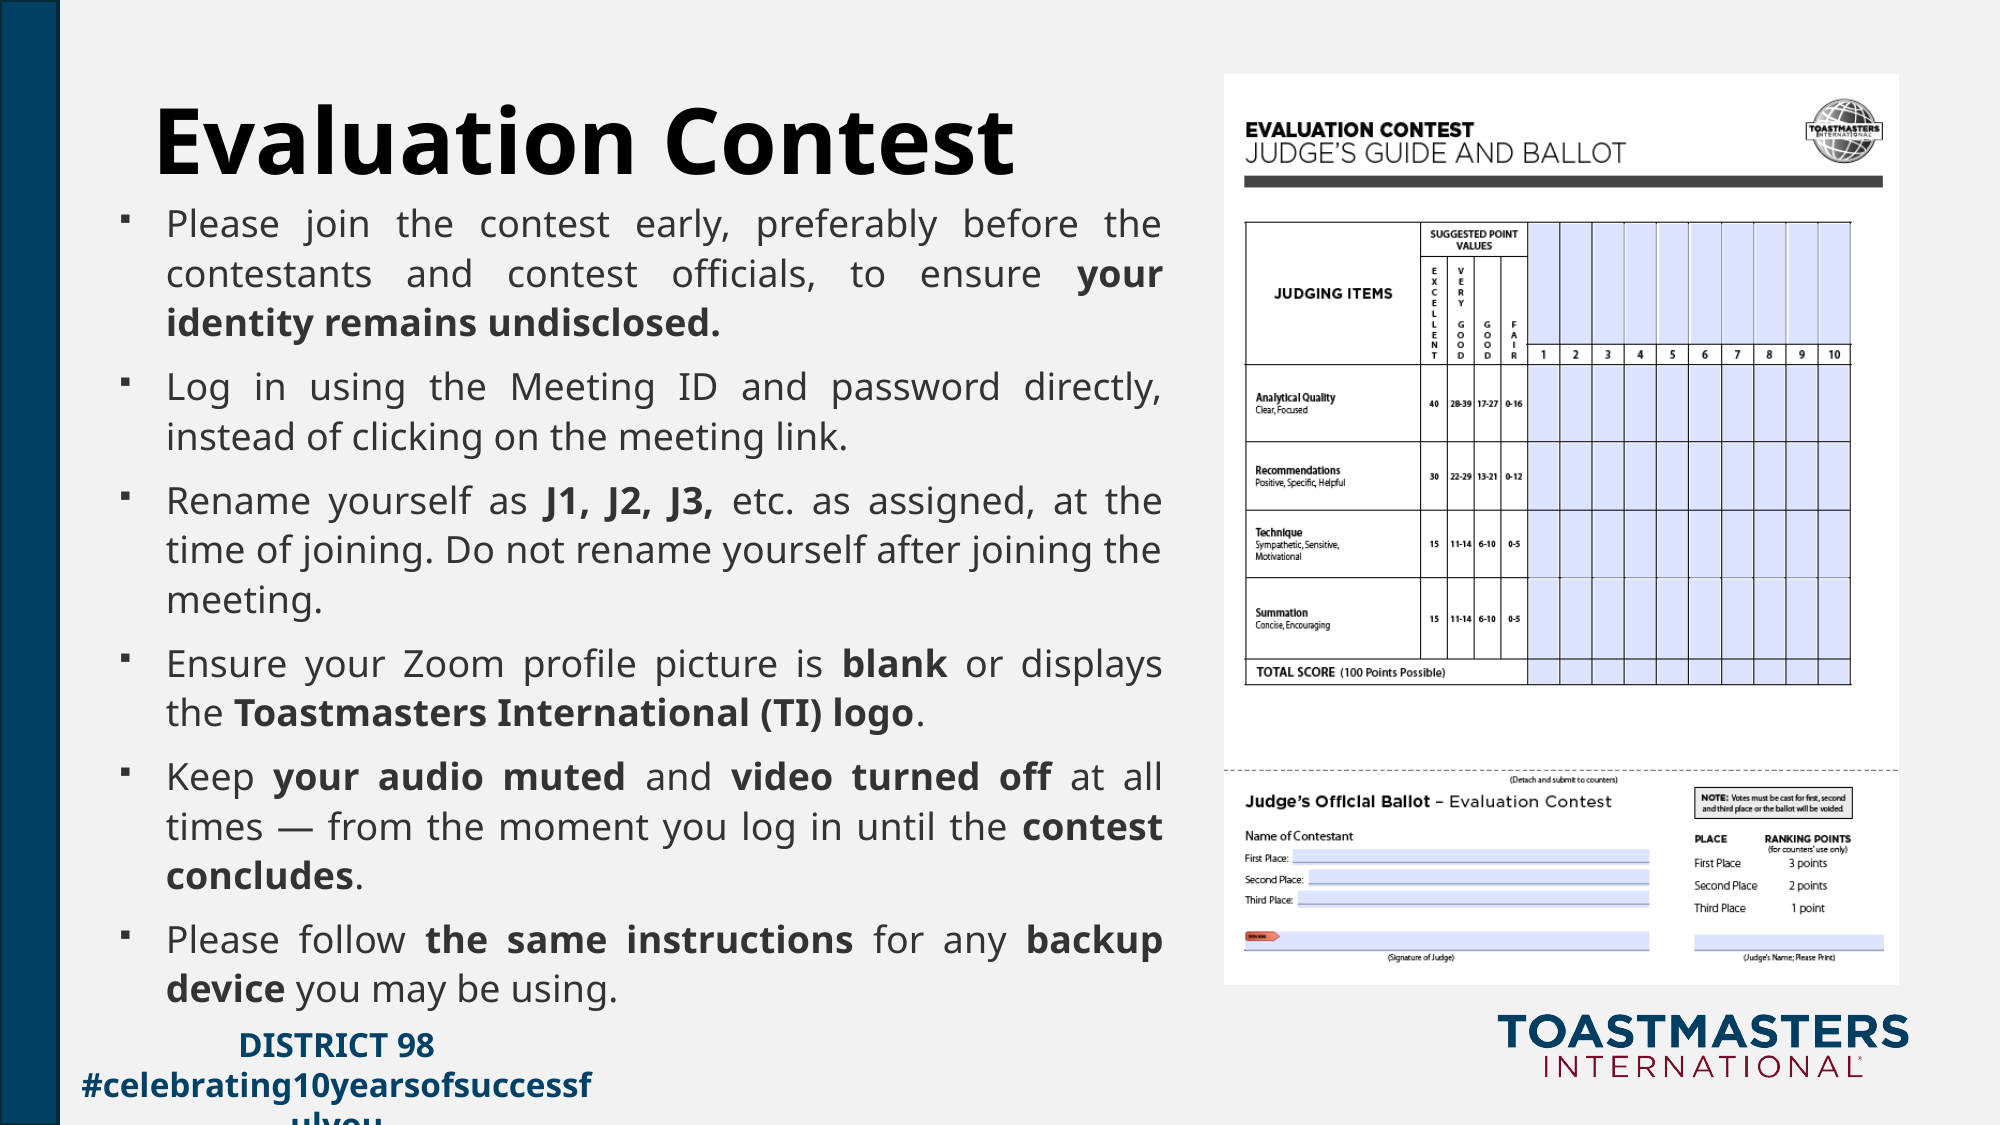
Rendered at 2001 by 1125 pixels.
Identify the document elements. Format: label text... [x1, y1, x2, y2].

title Evaluation Contest [137, 59, 1944, 229]
picture [1224, 74, 2000, 1125]
text_box [0, 0, 60, 1125]
list Please join the contest early, preferably before the contestants and contest officials, to ensure your identity remains undisclosed. Log in using the Meeting ID and password directly, instead of clicking on the meeting link. Rename yourself as J1, J2, J3, etc. as assigned, at the time of joining. Do not rename yourself after joining the meeting. Ensure your Zoom profile picture is blank or displays the Toastmasters International (TI) logo. Keep your audio muted and video turned off at all times — from the moment you log in until the contest concludes. Please follow the same instructions for any backup device you may be using. [101, 188, 1180, 997]
text_box DISTRICT 98 #celebrating10yearsofsuccessfulyou [58, 1017, 616, 1125]
